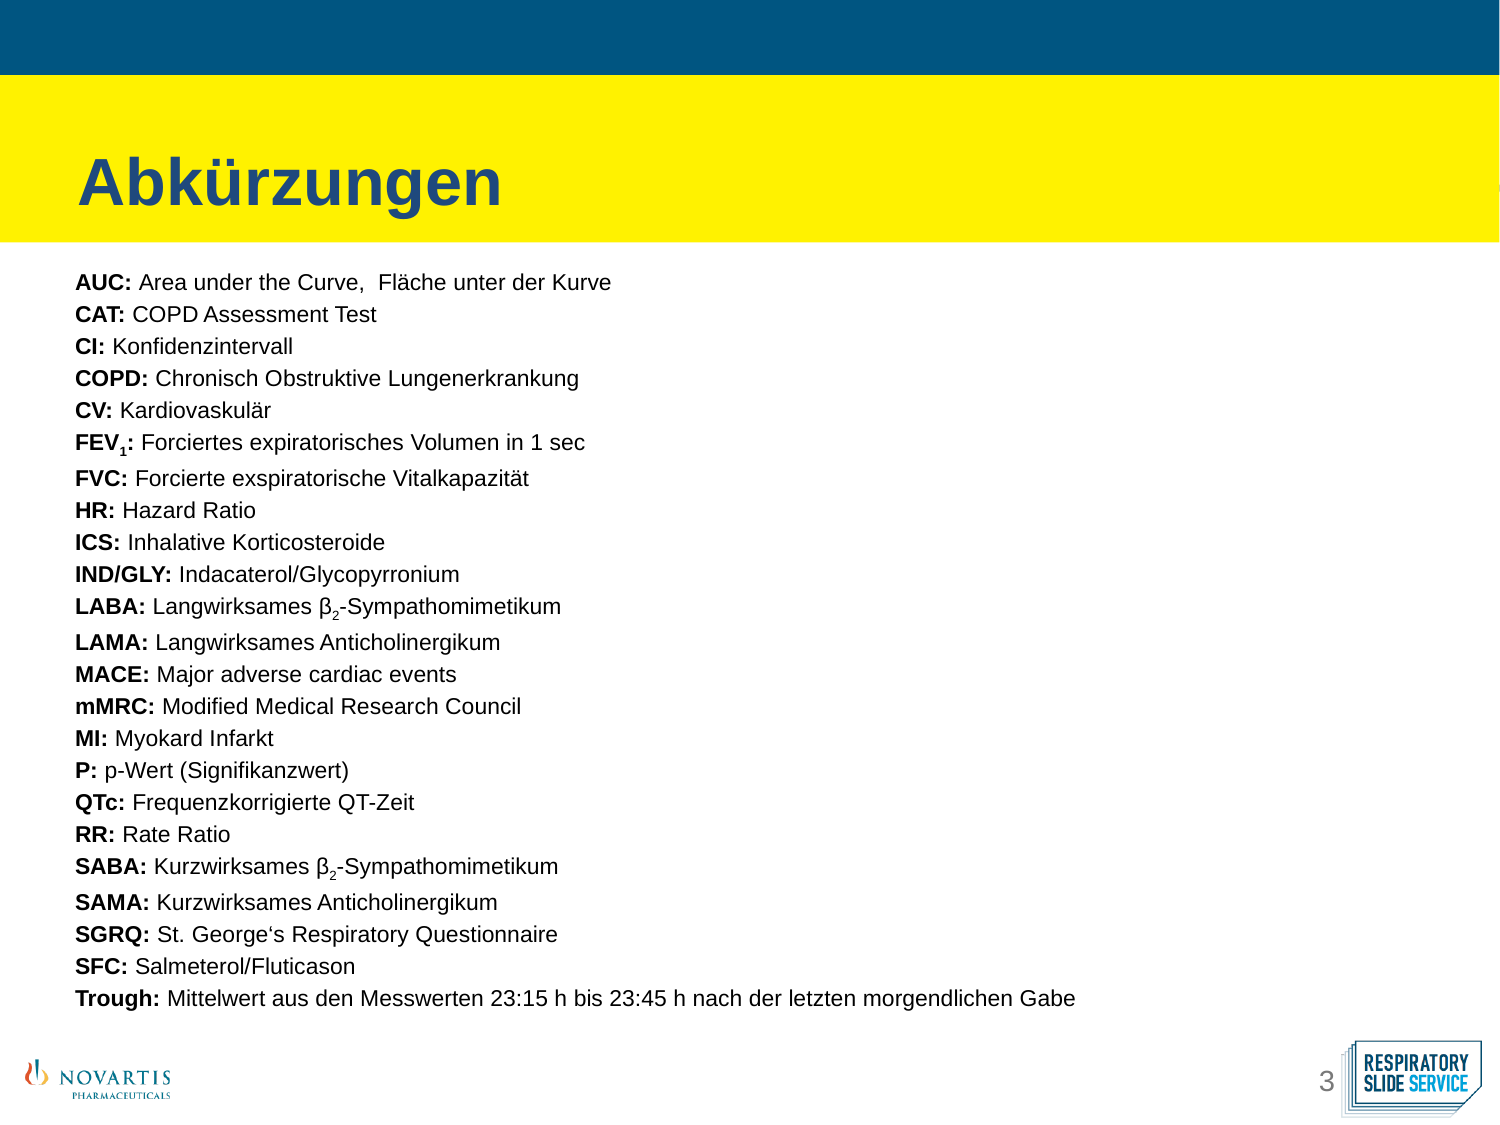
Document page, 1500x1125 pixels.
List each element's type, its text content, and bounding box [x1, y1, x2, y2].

picture [25, 1059, 170, 1099]
picture [1328, 1027, 1497, 1125]
title Abkürzungen [77, 125, 586, 232]
text_box AUC: Area under the Curve, Fläche unter der Kurve CAT: COPD Assessment Test CI: Konfidenzintervall COPD: Chronisch Obstruktive Lungenerkrankung CV: Kardiovaskulär FEV1: Forciertes expiratorisches Volumen in 1 sec FVC: Forcierte exspiratorische Vitalkapazität HR: Hazard Ratio ICS: Inhalative Korticosteroide IND/GLY: Indacaterol/Glycopyrronium LABA: Langwirksames β2-Sympathomimetikum LAMA: Langwirksames Anticholinergikum MACE: Major adverse cardiac events mMRC: Modified Medical Research Council MI: Myokard Infarkt P: p-Wert (Signifikanzwert) QTc: Frequenzkorrigierte QT-Zeit RR: Rate Ratio SABA: Kurzwirksames β2-Sympathomimetikum SAMA: Kurzwirksames Anticholinergikum SGRQ: St. George‘s Respiratory Questionnaire SFC: Salmeterol/Fluticason Trough: Mittelwert aus den Messwerten 23:15 h bis 23:45 h nach der letzten morgendlichen Gabe [75, 267, 1455, 1047]
